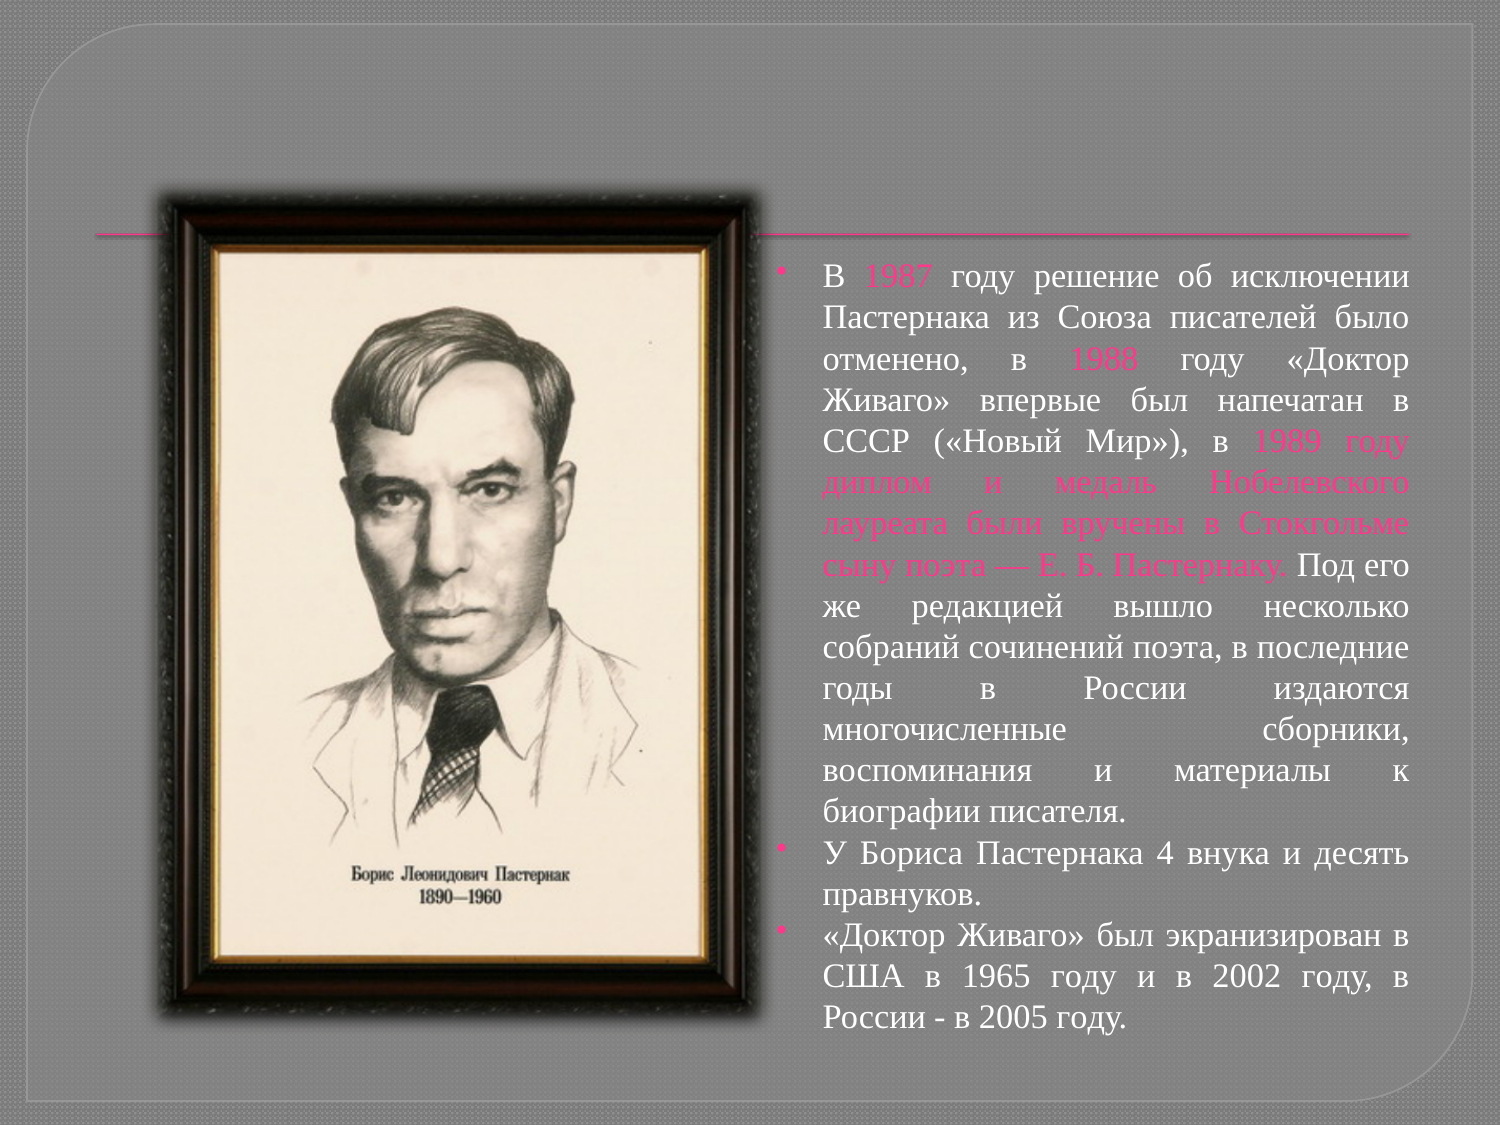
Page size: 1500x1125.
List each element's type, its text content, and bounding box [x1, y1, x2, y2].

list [140, 175, 778, 1037]
list В 1987 году решение об исключении Пастернака из Союза писателей было отменено, в 1988 году «Доктор Живаго» впервые был напечатан в СССР («Новый Мир»), в 1989 году диплом и медаль Нобелевского лауреата были вручены в Стокгольме сыну поэта — Е. Б. Пастернаку. Под его же редакцией вышло несколько собраний сочинений поэта, в последние годы в России издаются многочисленные сборники, воспоминания и материалы к биографии писателя. У Бориса Пастернака 4 внука и десять правнуков. «Доктор Живаго» был экранизирован в США в 1965 гoду и в 2002 гoду, в России - в 2005 гoду. [762, 245, 1426, 1055]
